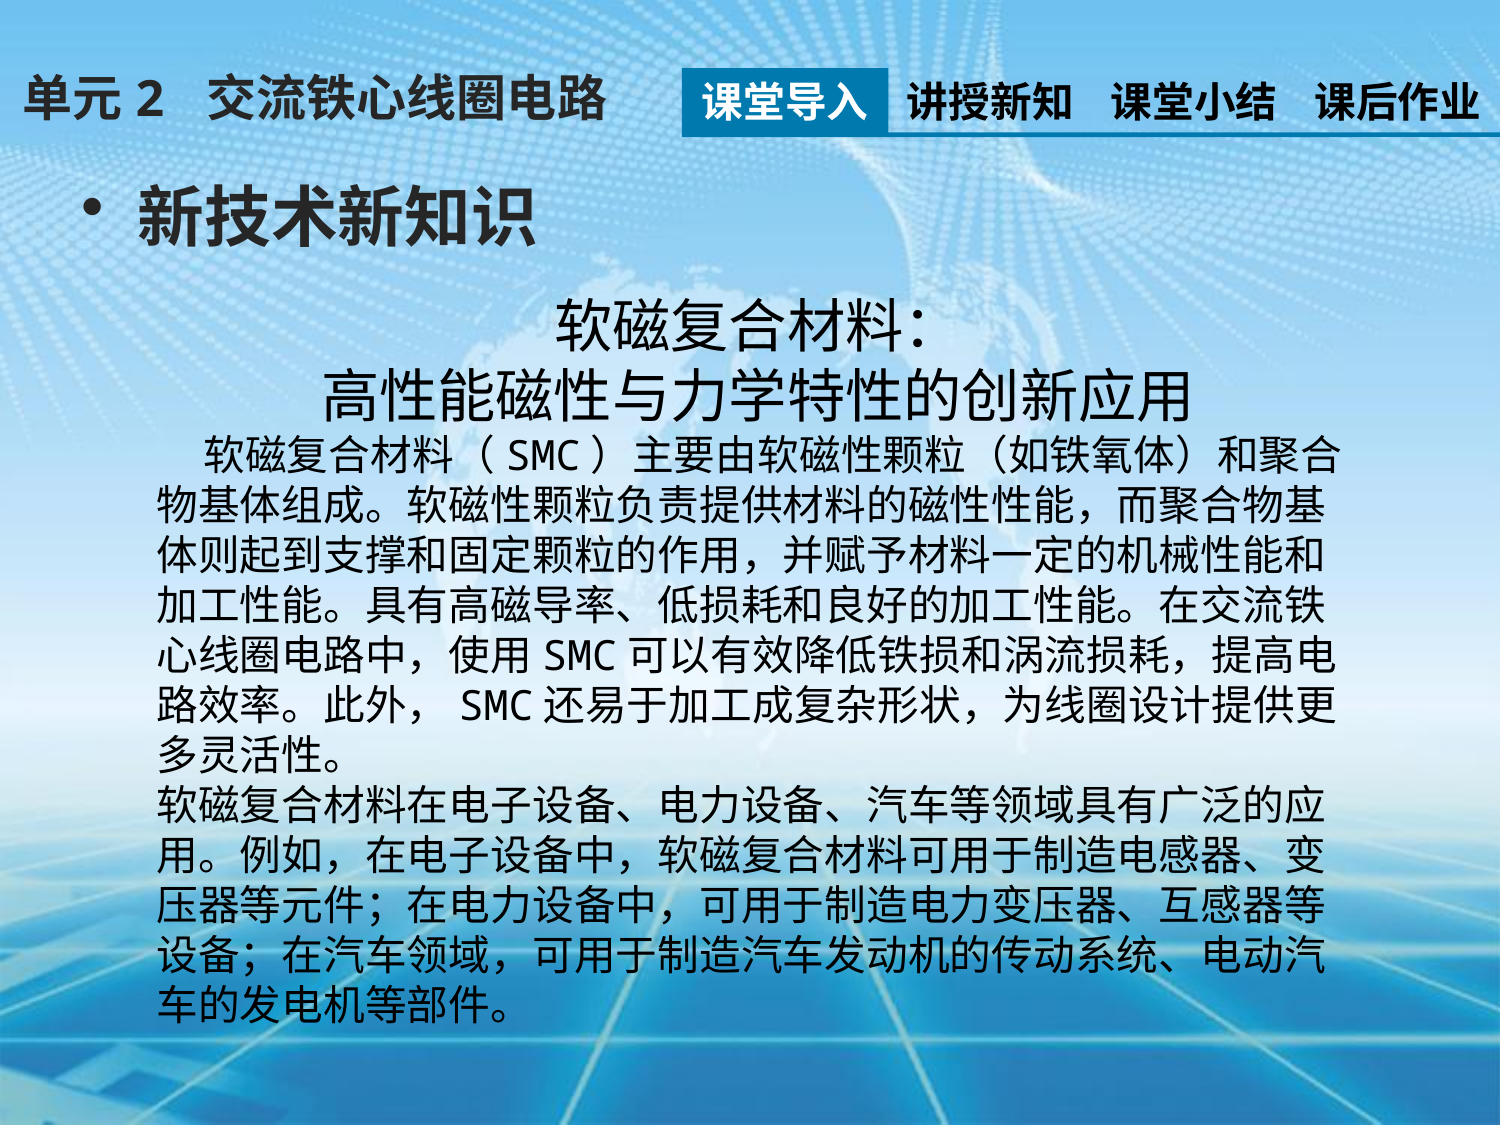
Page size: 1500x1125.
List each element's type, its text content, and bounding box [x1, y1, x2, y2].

text_box 新技术新知识 [66, 167, 1417, 274]
text_box 软磁复合材料： 高性能磁性与力学特性的创新应用 软磁复合材料（SMC）主要由软磁性颗粒（如铁氧体）和聚合物基体组成。软磁性颗粒负责提供材料的磁性性能，而聚合物基体则起到支撑和固定颗粒的作用，并赋予材料一定的机械性能和加工性能。具有高磁导率、低损耗和良好的加工性能。在交流铁心线圈电路中，使用SMC可以有效降低铁损和涡流损耗，提高电路效率。此外，SMC还易于加工成复杂形状，为线圈设计提供更多灵活性。 软磁复合材料在电子设备、电力设备、汽车等领域具有广泛的应用。例如，在电子设备中，软磁复合材料可用于制造电感器、变压器等元件；在电力设备中，可用于制造电力变压器、互感器等设备；在汽车领域，可用于制造汽车发动机的传动系统、电动汽车的发电机等部件。 [141, 281, 1375, 1037]
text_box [8, 59, 1500, 135]
picture [0, 0, 1500, 1125]
